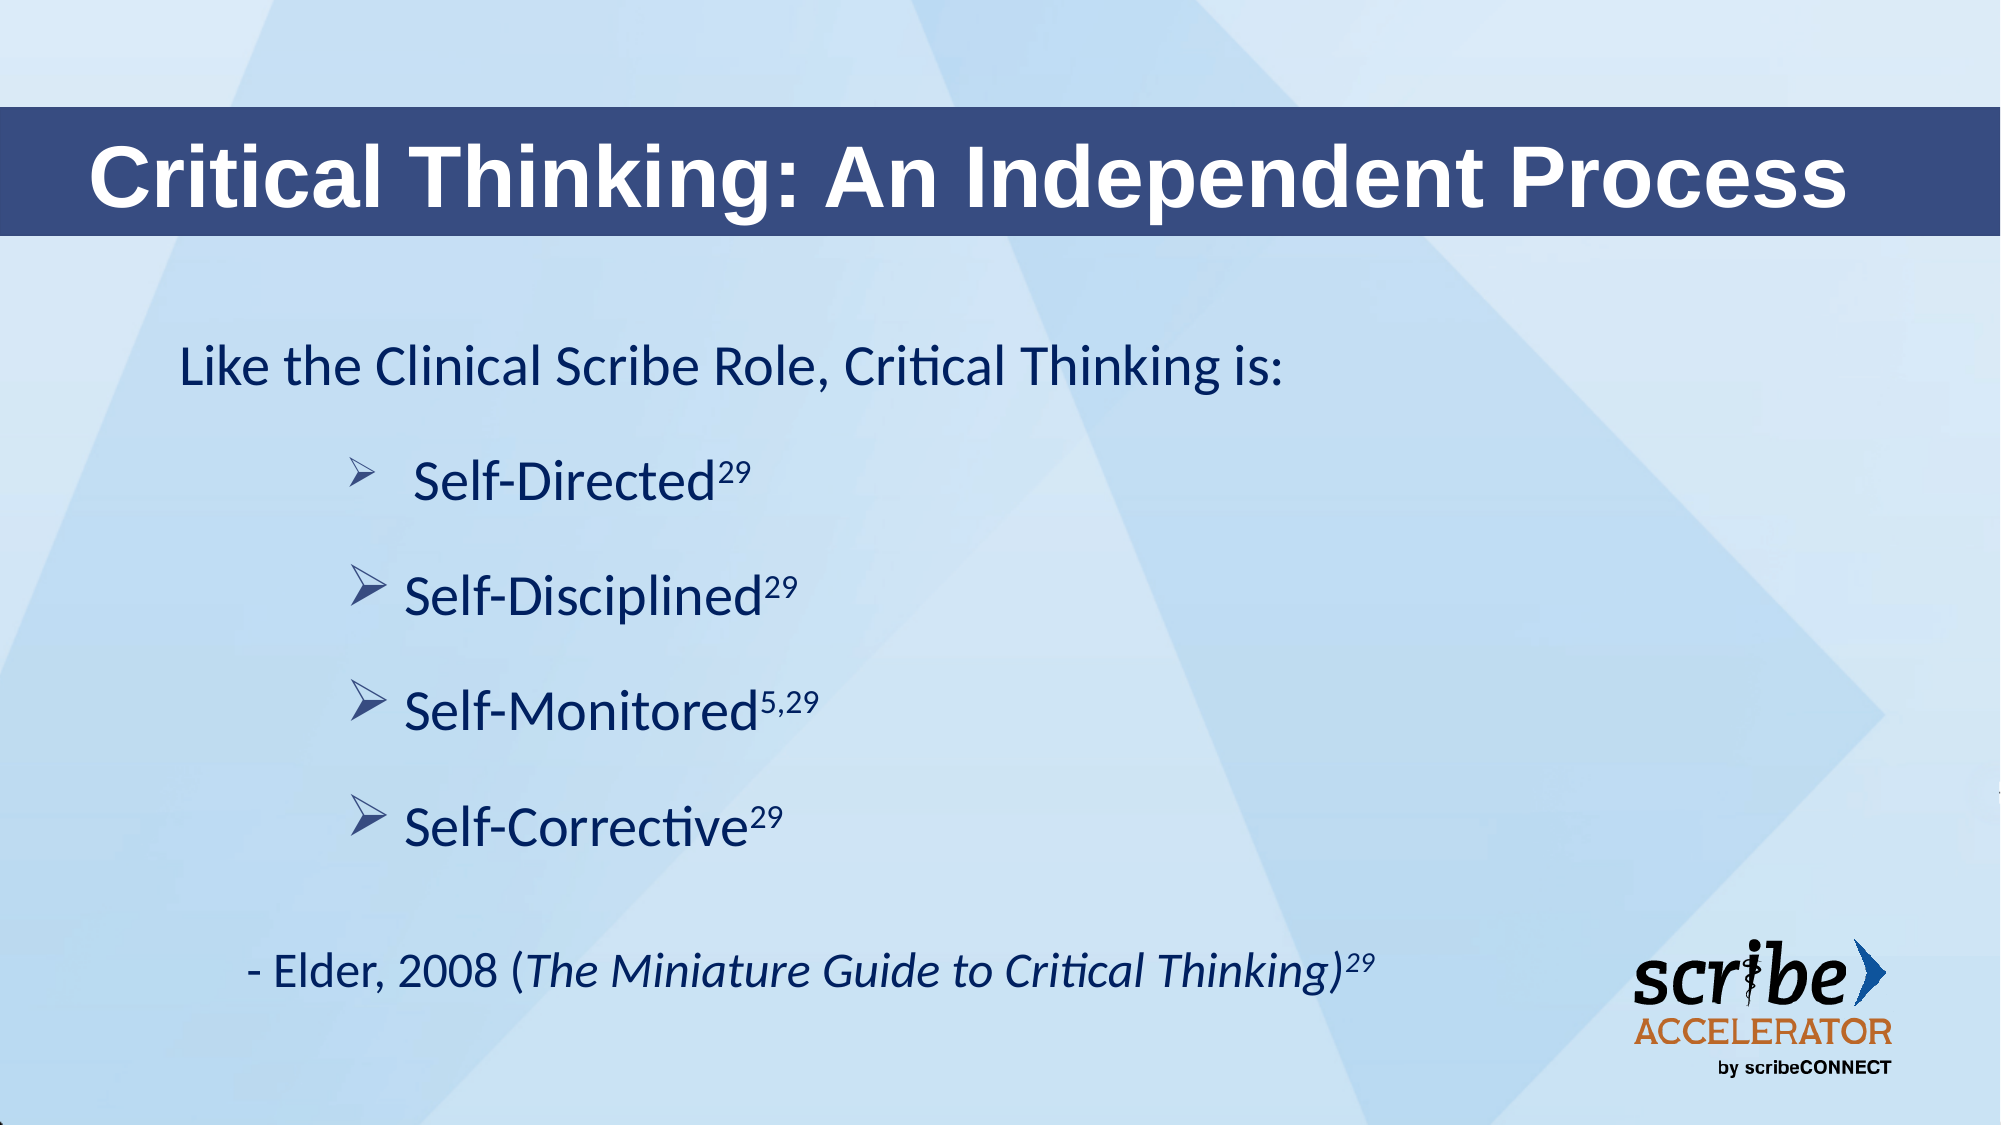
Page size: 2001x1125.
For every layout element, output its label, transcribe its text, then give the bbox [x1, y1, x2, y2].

title Critical Thinking: An Independent Process [73, 70, 1936, 289]
list Like the Clinical Scribe Role, Critical Thinking is: Self-Directed29 Self-Disciplined29 Self-Monitored5,29 Self-Corrective29 - Elder, 2008 (The Miniature Guide to Critical Thinking)29 [164, 277, 1836, 1080]
text_box [1759, 956, 2000, 1125]
picture [0, 236, 2001, 1125]
picture [0, 0, 2001, 107]
